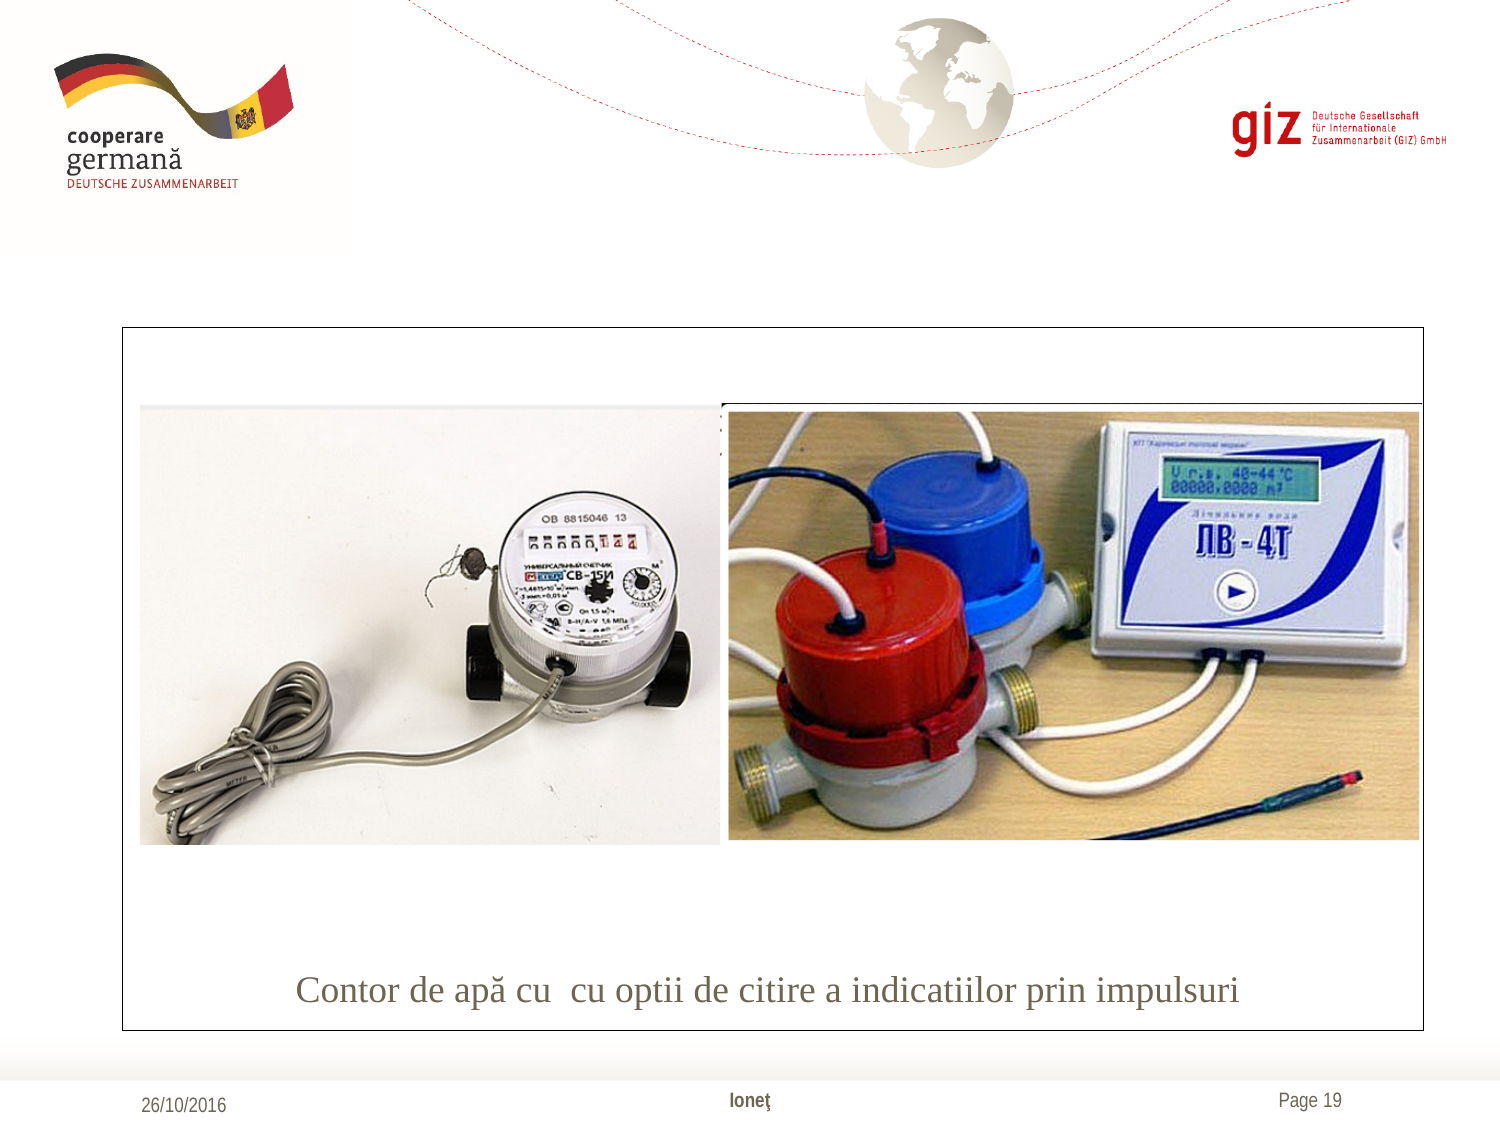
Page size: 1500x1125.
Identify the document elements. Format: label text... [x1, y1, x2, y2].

text_box Ioneţ [469, 1079, 1031, 1120]
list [139, 397, 721, 845]
list Contor de apă cu cu optii de citire a indicatiilor prin impulsuri [122, 327, 1424, 1031]
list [721, 403, 1423, 844]
text_box 26/10/2016 [126, 1084, 339, 1125]
picture [0, 0, 1500, 256]
picture [0, 959, 1500, 1081]
